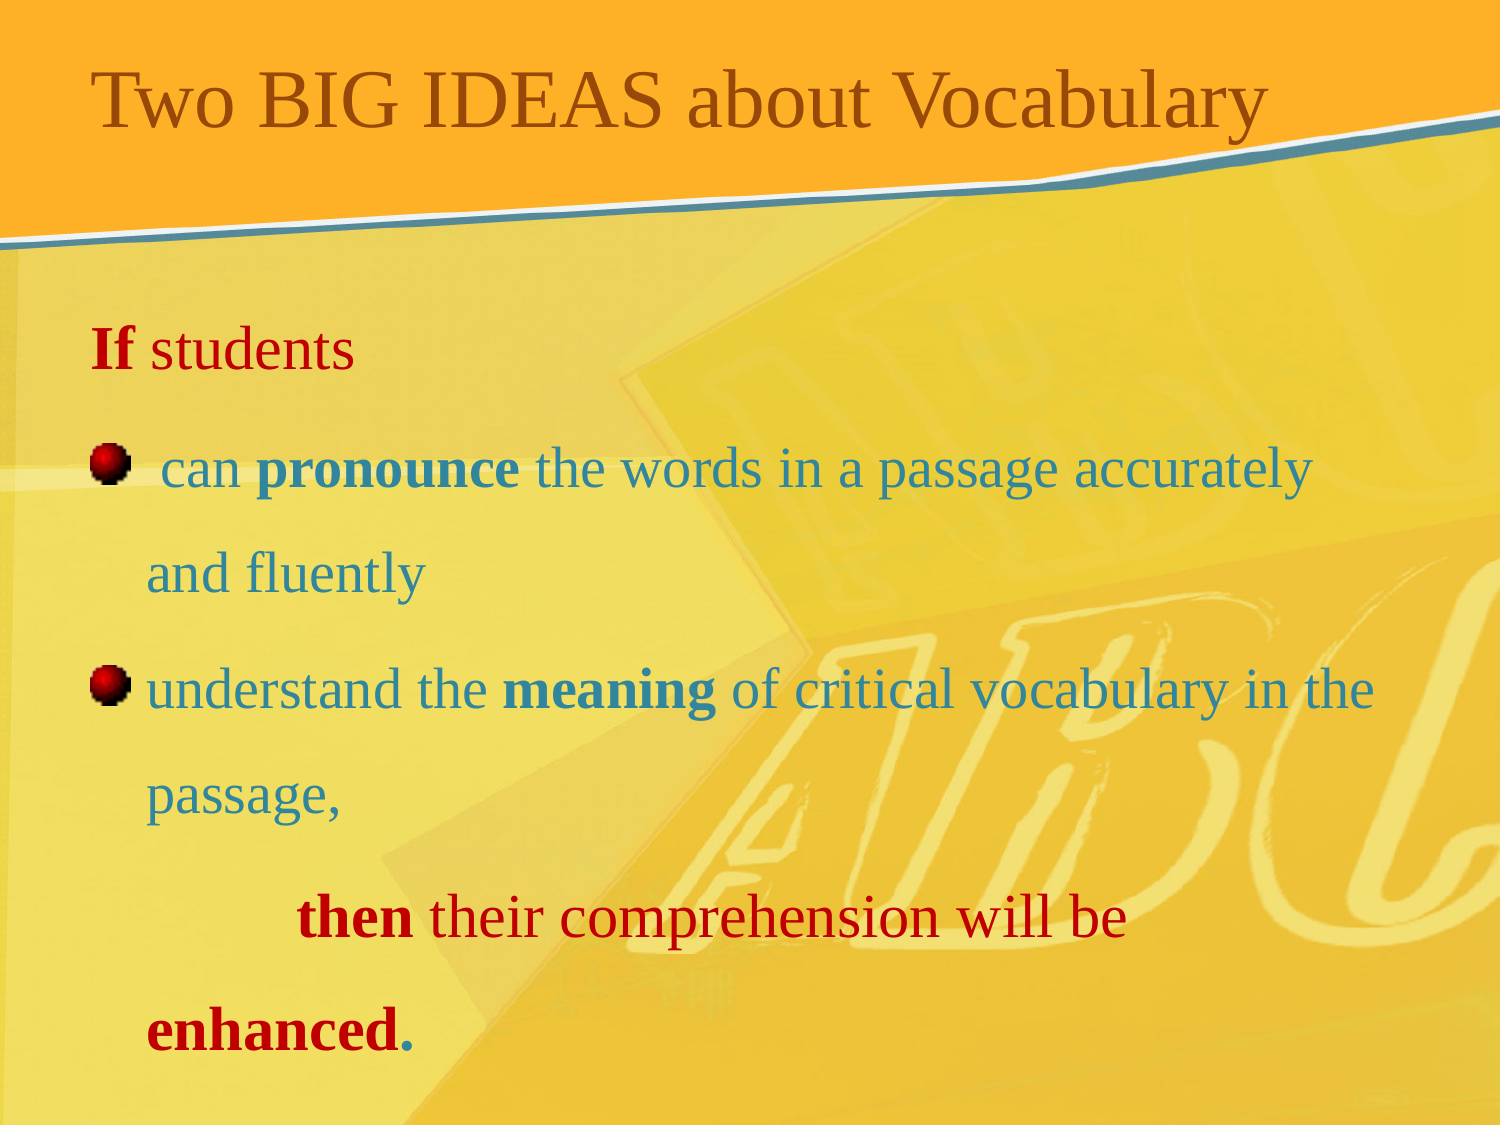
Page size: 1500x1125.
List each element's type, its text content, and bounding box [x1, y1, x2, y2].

list If students can pronounce the words in a passage accurately and fluently understand the meaning of critical vocabulary in the passage, then their comprehension will be enhanced. [74, 262, 1426, 1006]
title Two BIG IDEAS about Vocabulary [74, 0, 1426, 188]
picture [0, 0, 1500, 1125]
